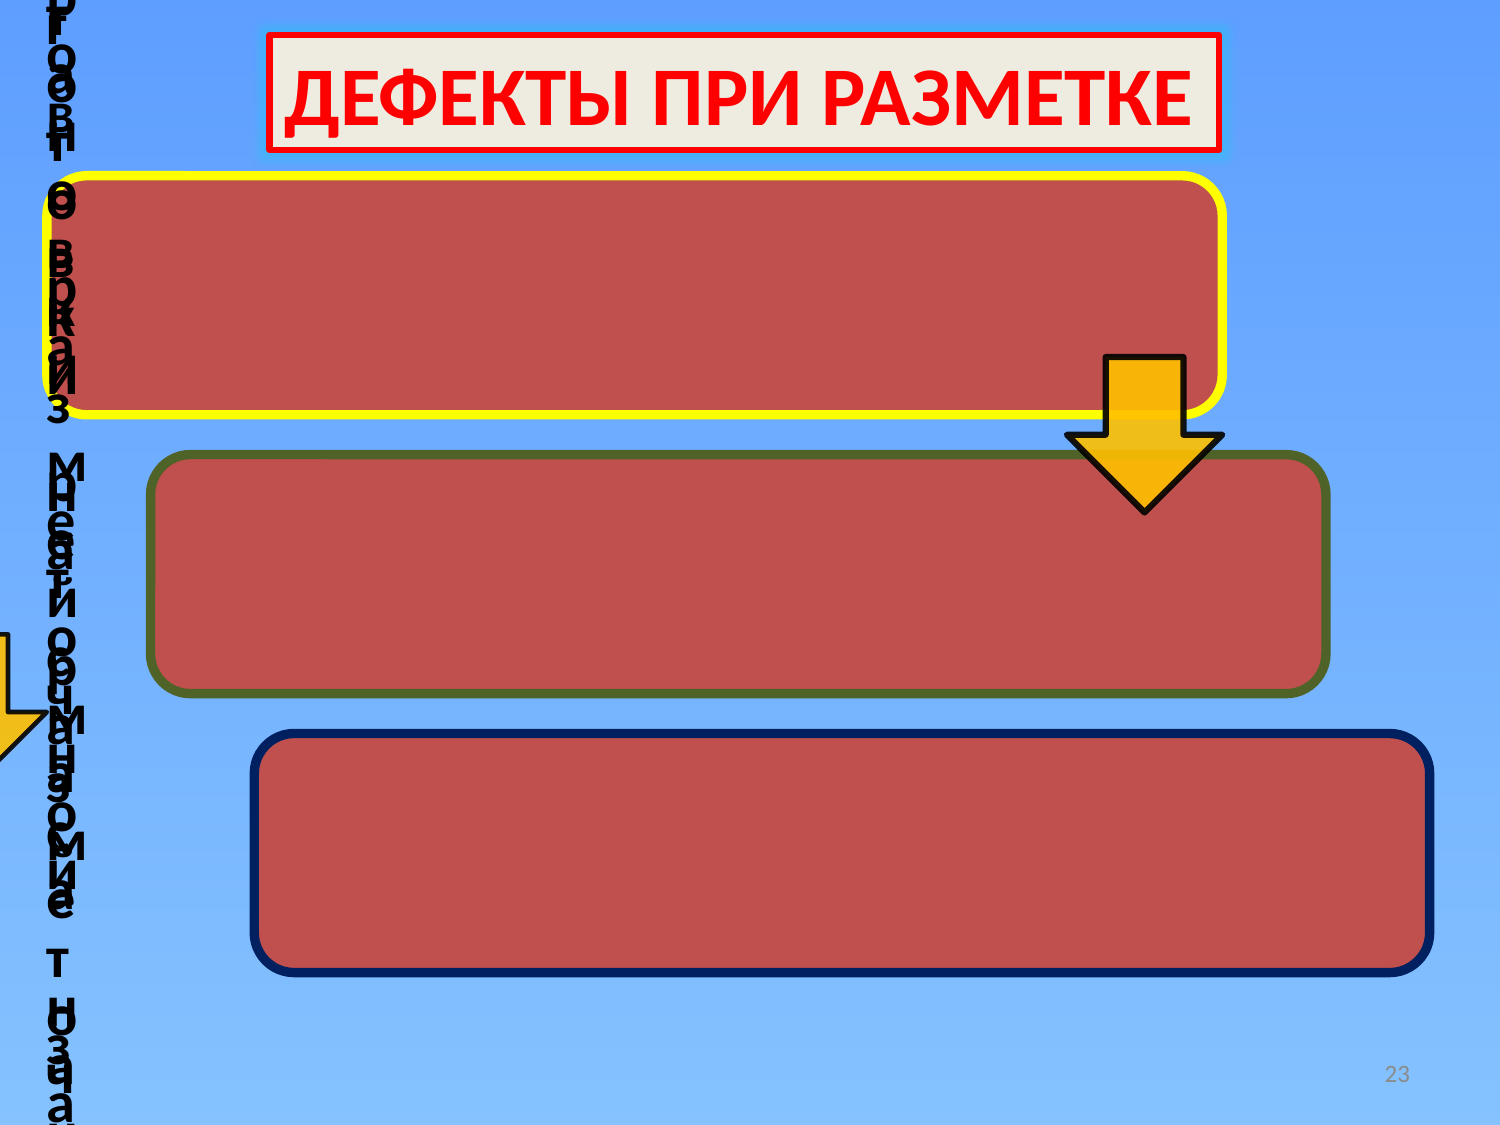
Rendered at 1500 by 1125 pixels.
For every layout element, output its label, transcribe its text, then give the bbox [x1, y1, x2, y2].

slide_number 23 [1074, 1042, 1425, 1103]
text_box ДЕФЕКТЫ ПРИ РАЗМЕТКЕ [269, 35, 1219, 150]
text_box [46, 175, 1430, 973]
